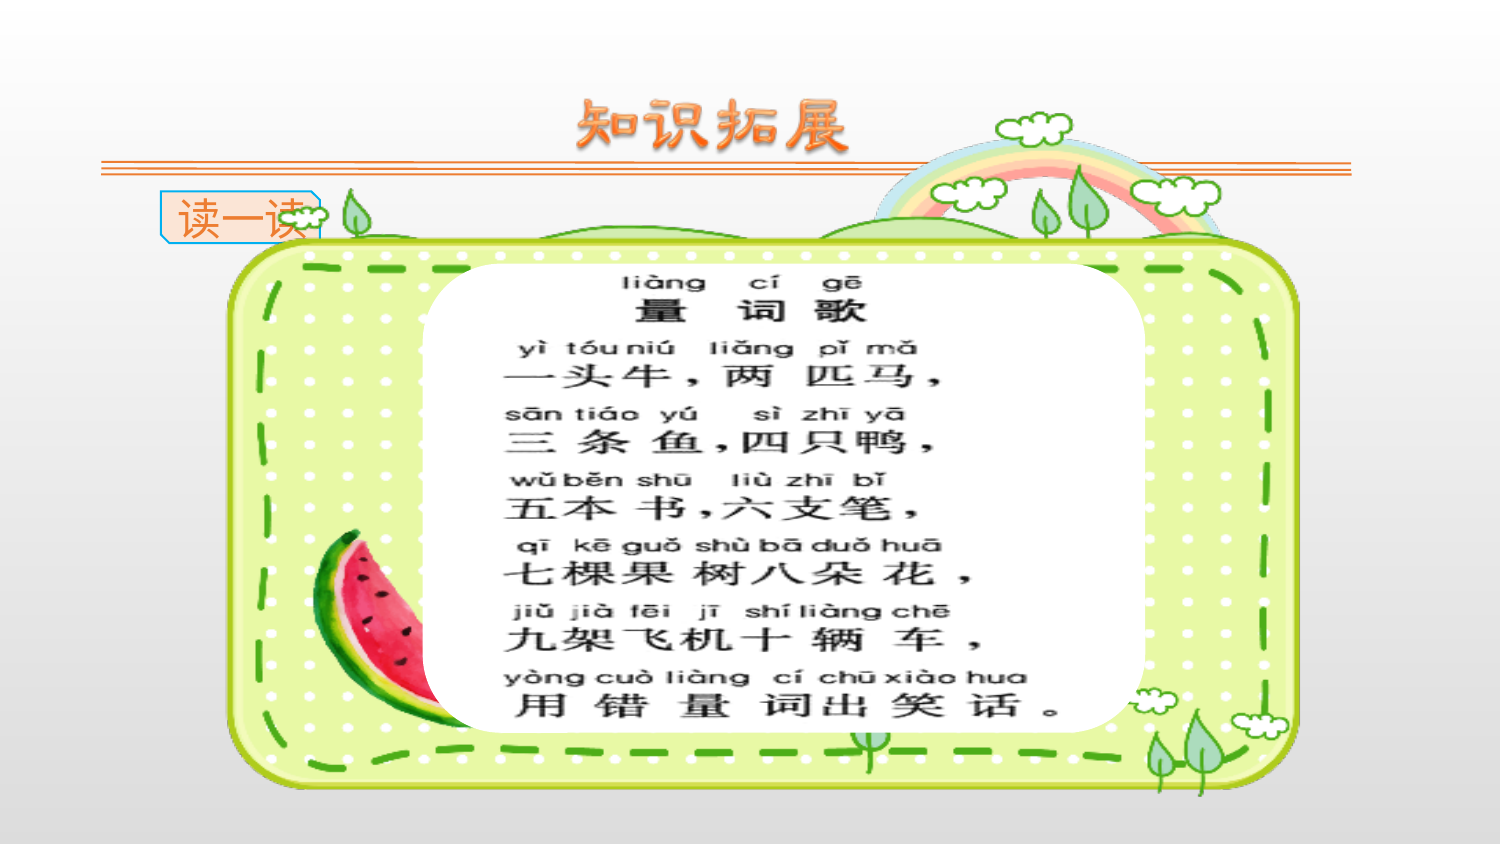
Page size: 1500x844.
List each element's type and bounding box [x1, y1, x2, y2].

text_box [160, 184, 164, 253]
picture [164, 0, 1377, 844]
text_box [101, 161, 164, 175]
